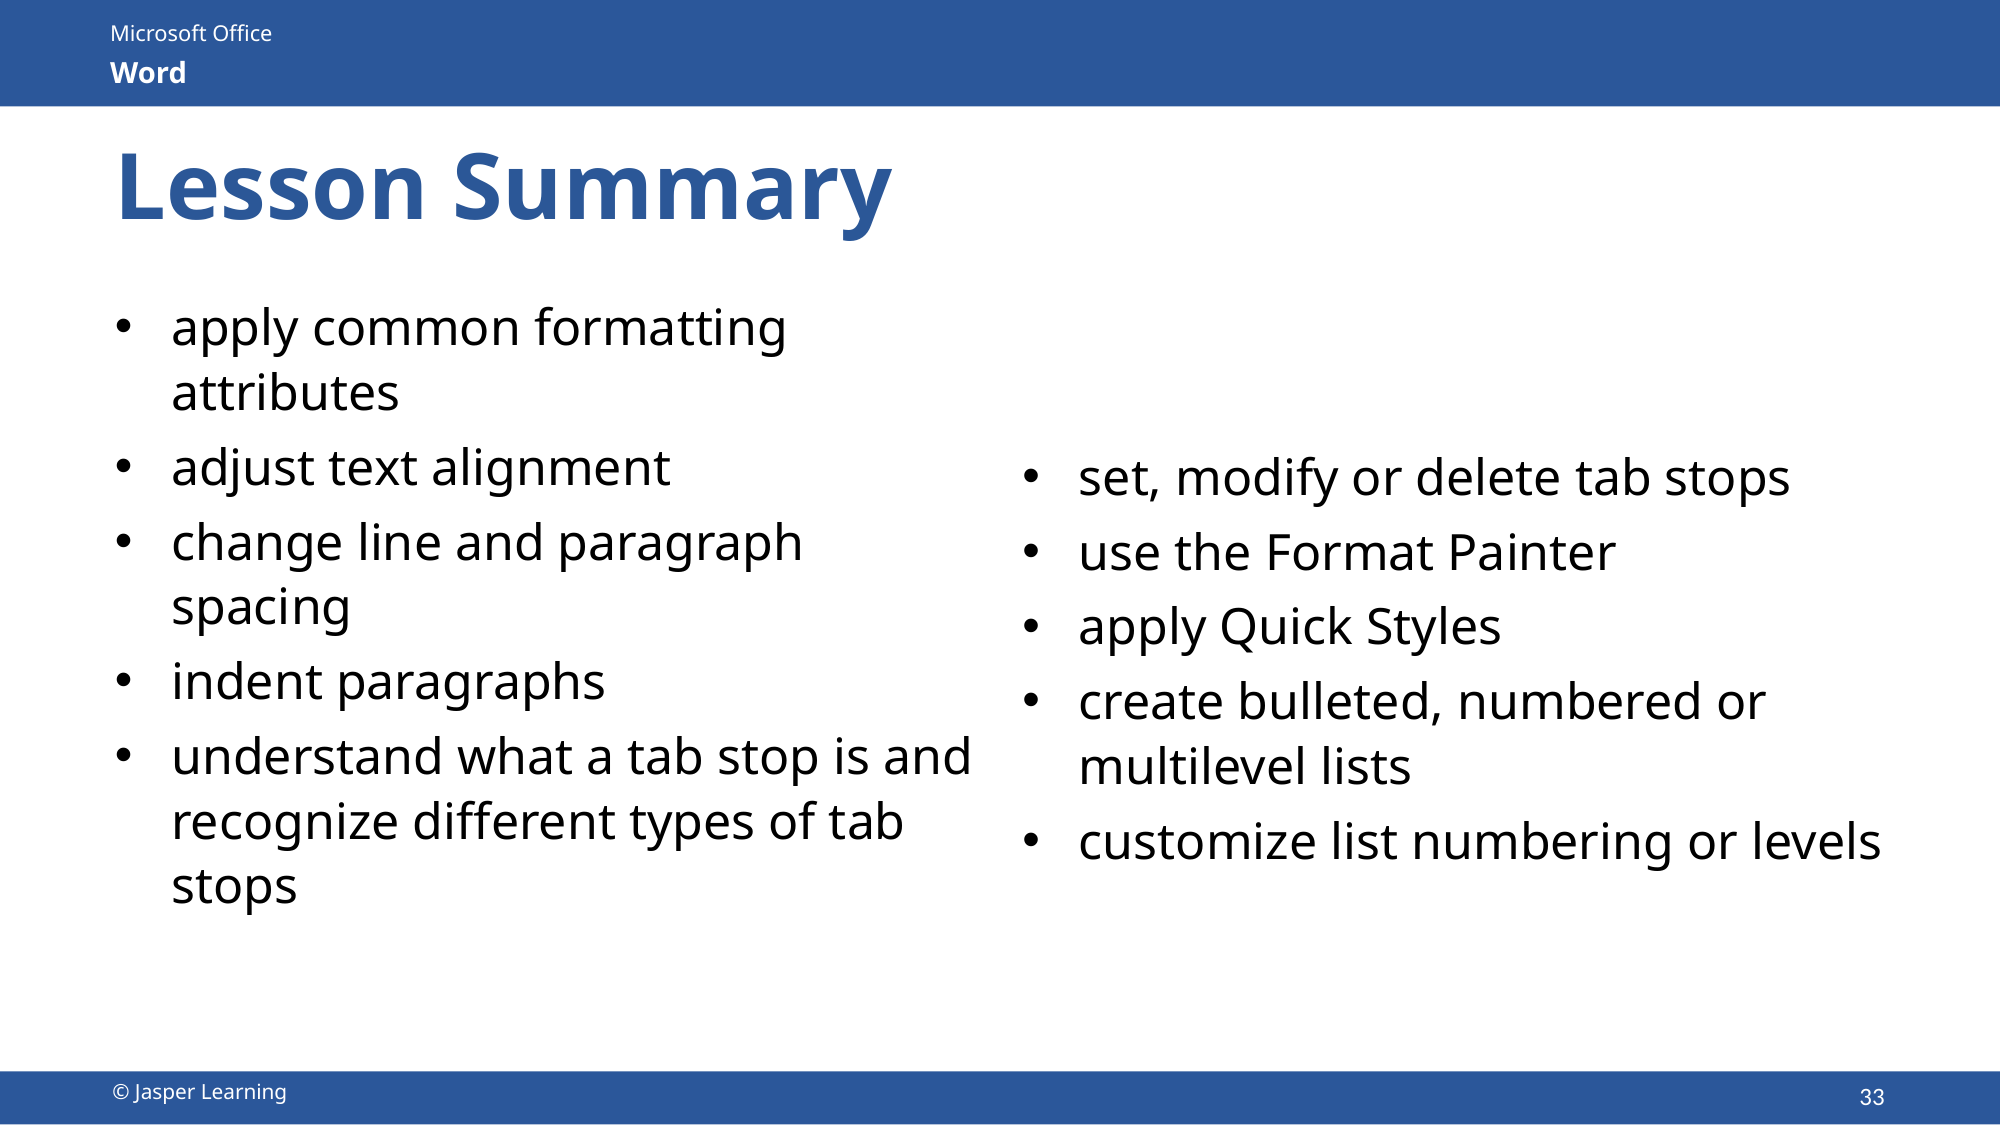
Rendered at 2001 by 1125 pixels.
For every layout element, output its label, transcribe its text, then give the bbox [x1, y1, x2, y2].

list apply common formatting attributes adjust text alignment change line and paragraph spacing indent paragraphs understand what a tab stop is and recognize different types of tab stops set, modify or delete tab stops use the Format Painter apply Quick Styles create bulleted, numbered or multilevel lists customize list numbering or levels [99, 283, 1900, 1026]
footer © Jasper Learning [97, 1072, 773, 1114]
title Lesson Summary [99, 118, 1866, 248]
slide_number 33 [1433, 1065, 1900, 1125]
